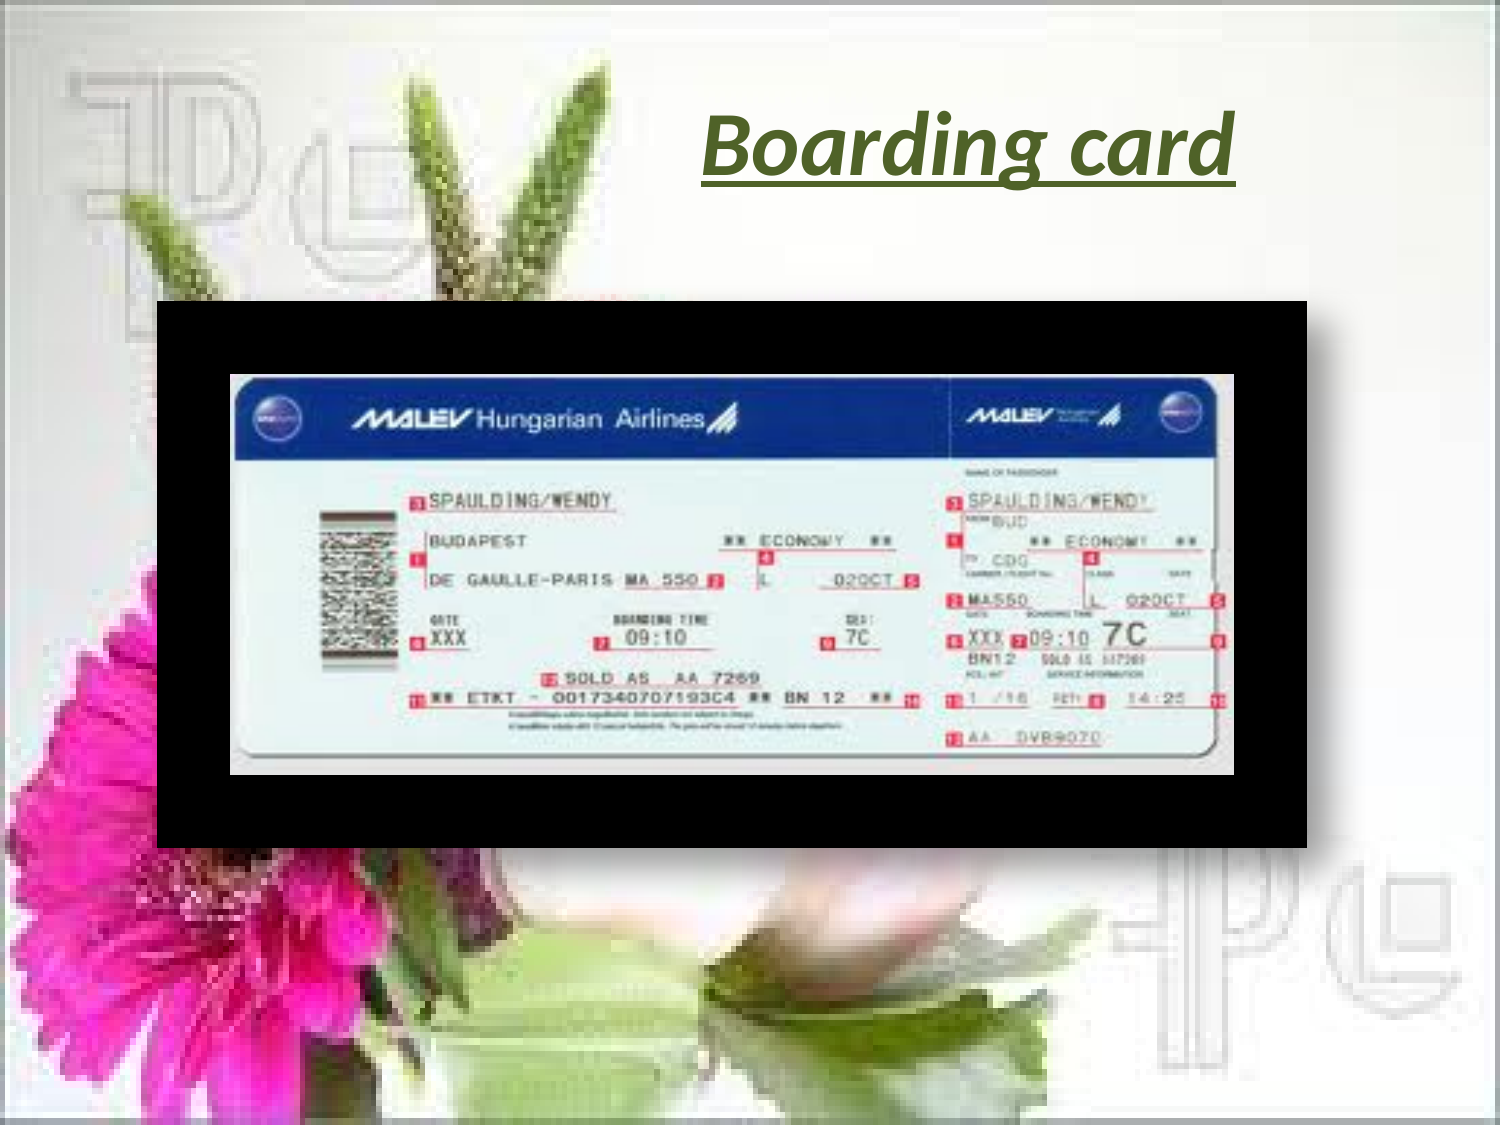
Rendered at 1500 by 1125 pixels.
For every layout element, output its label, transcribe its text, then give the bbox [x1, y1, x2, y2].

picture [0, 0, 1500, 1125]
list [229, 373, 1235, 776]
title Boarding card [596, 45, 1341, 233]
